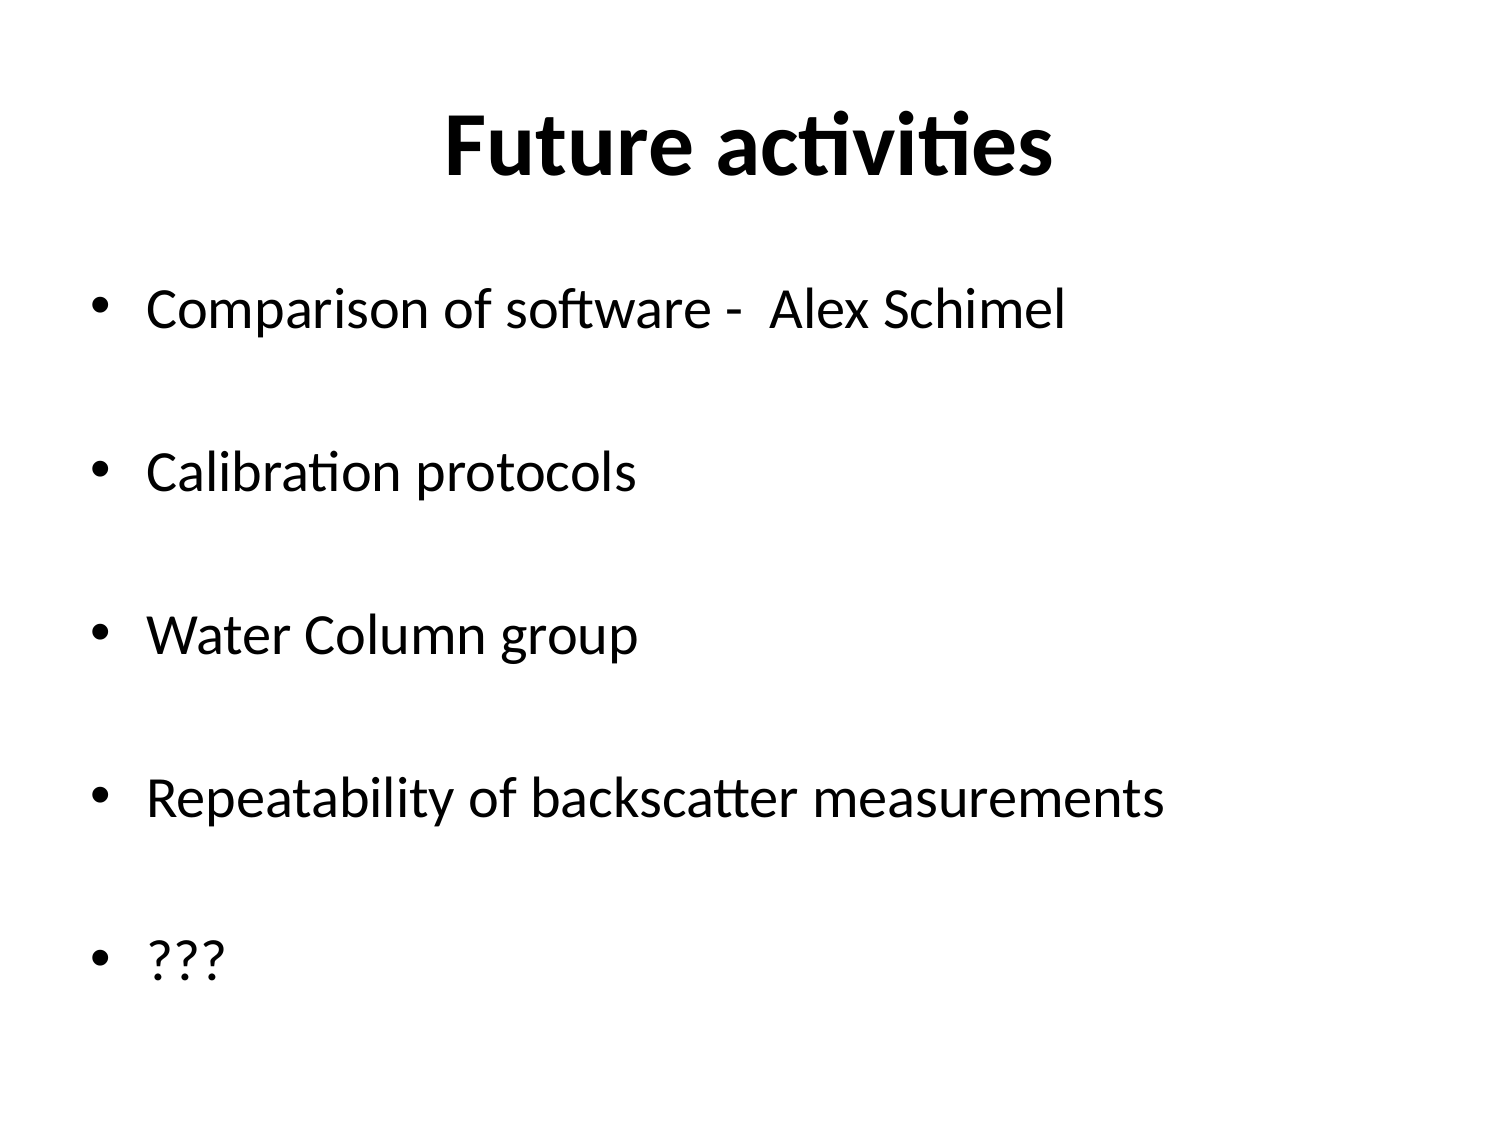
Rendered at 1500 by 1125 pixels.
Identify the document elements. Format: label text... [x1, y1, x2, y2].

list Comparison of software - Alex Schimel Calibration protocols Water Column group Repeatability of backscatter measurements ??? [75, 262, 1306, 1005]
title Future activities [75, 45, 1425, 233]
